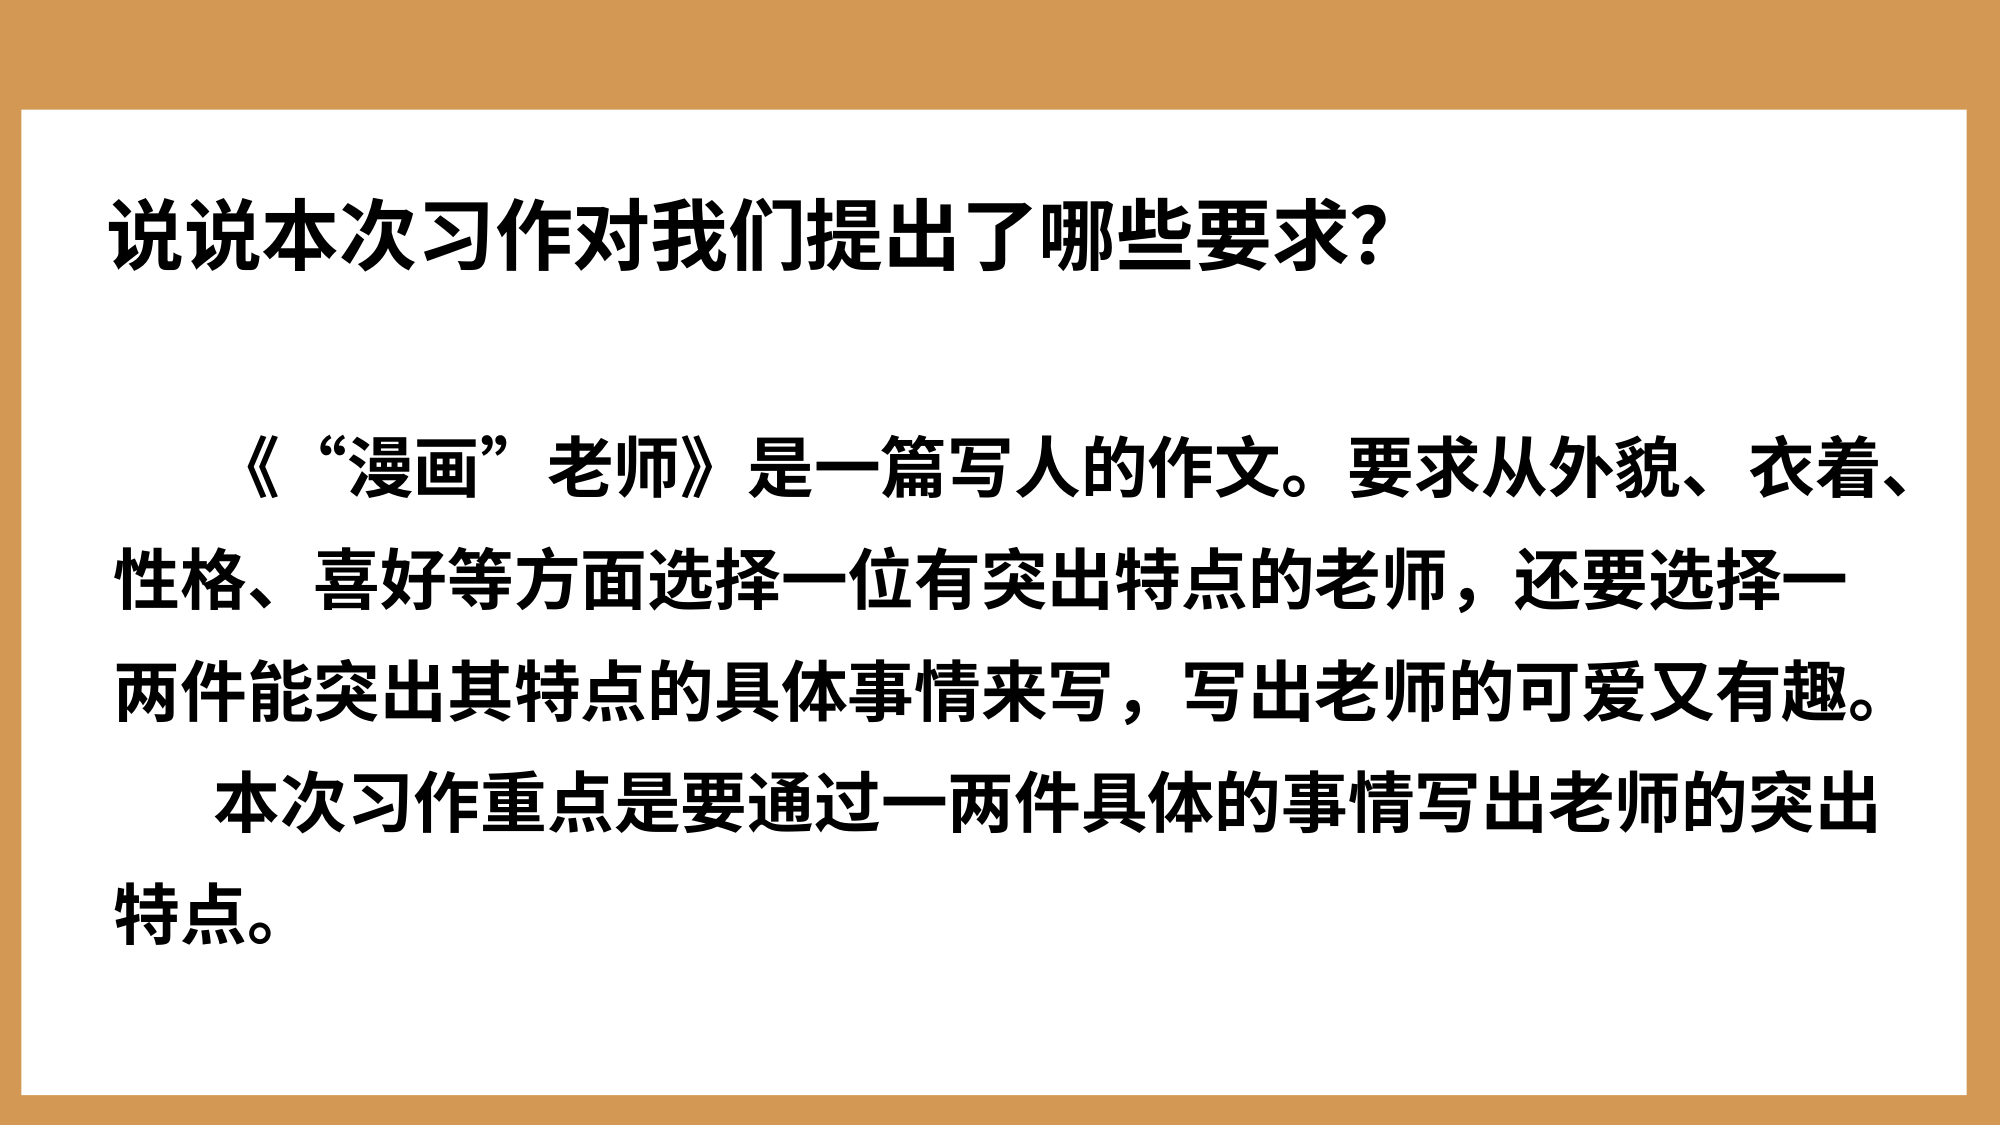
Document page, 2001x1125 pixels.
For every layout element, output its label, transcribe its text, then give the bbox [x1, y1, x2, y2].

text_box 《“漫画”老师》是一篇写人的作文。要求从外貌、衣着、性格、喜好等方面选择一位有突出特点的老师，还要选择一两件能突出其特点的具体事情来写，写出老师的可爱又有趣。 本次习作重点是要通过一两件具体的事情写出老师的突出特点。 [93, 383, 1907, 963]
text_box 说说本次习作对我们提出了哪些要求？ [86, 129, 1735, 290]
